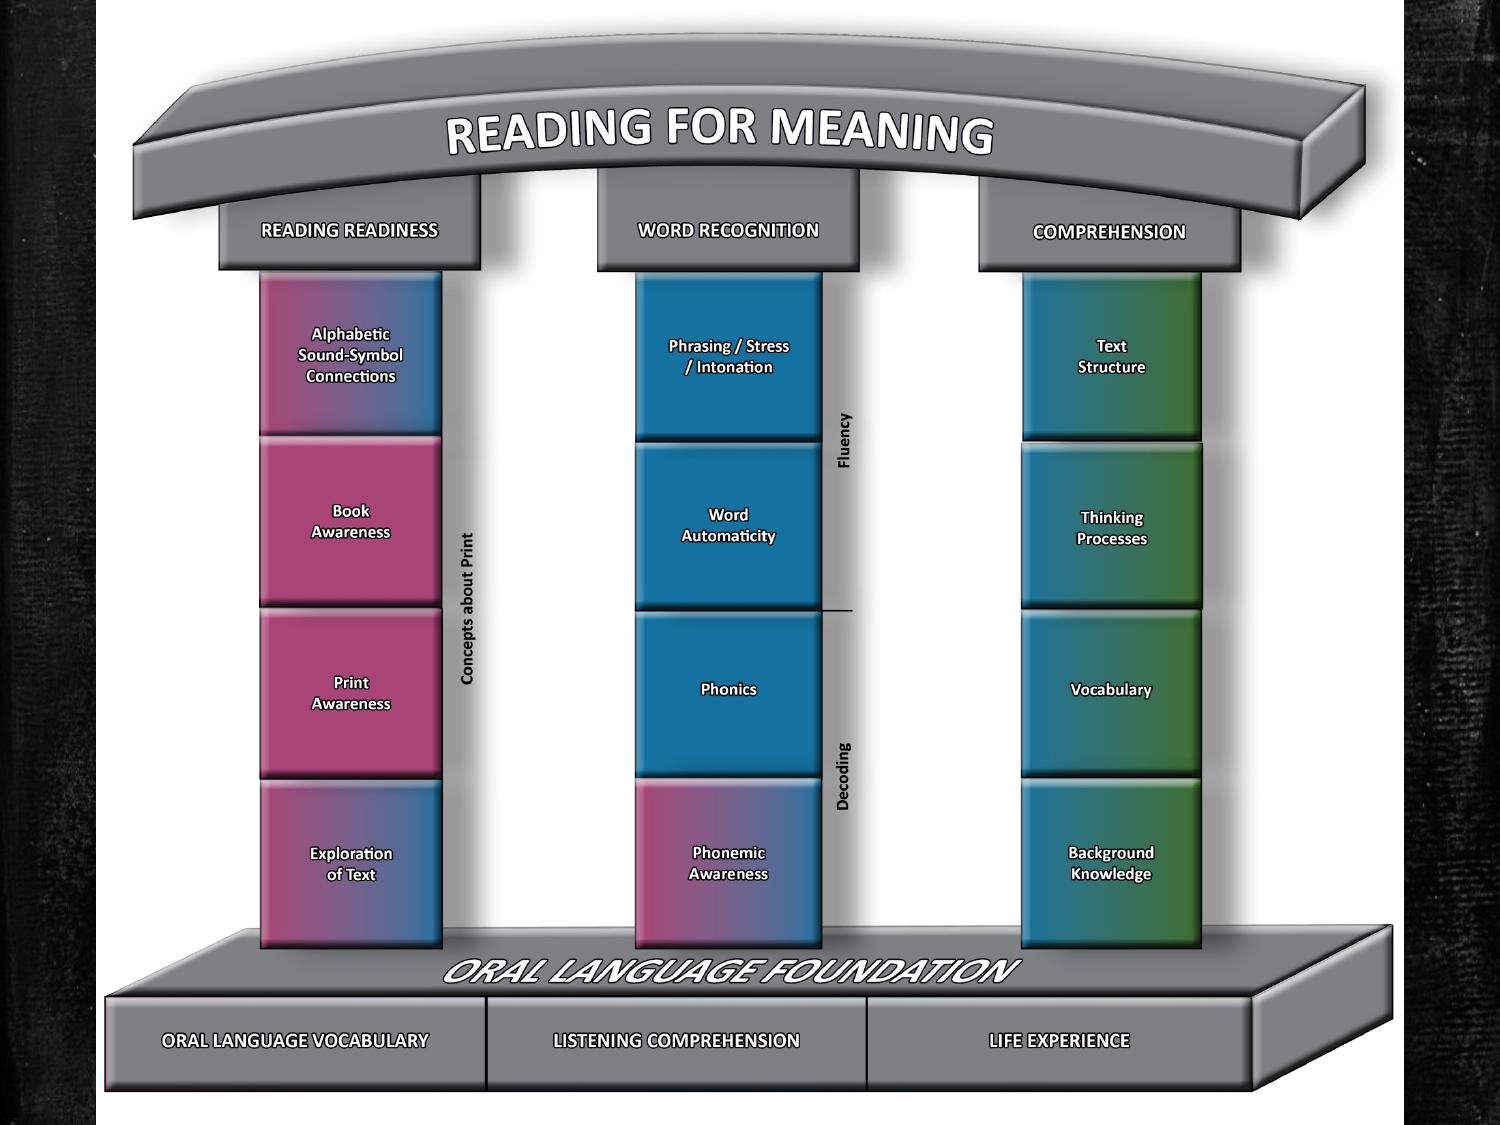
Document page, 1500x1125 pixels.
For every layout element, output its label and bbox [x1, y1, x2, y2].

picture [96, 0, 1404, 1125]
